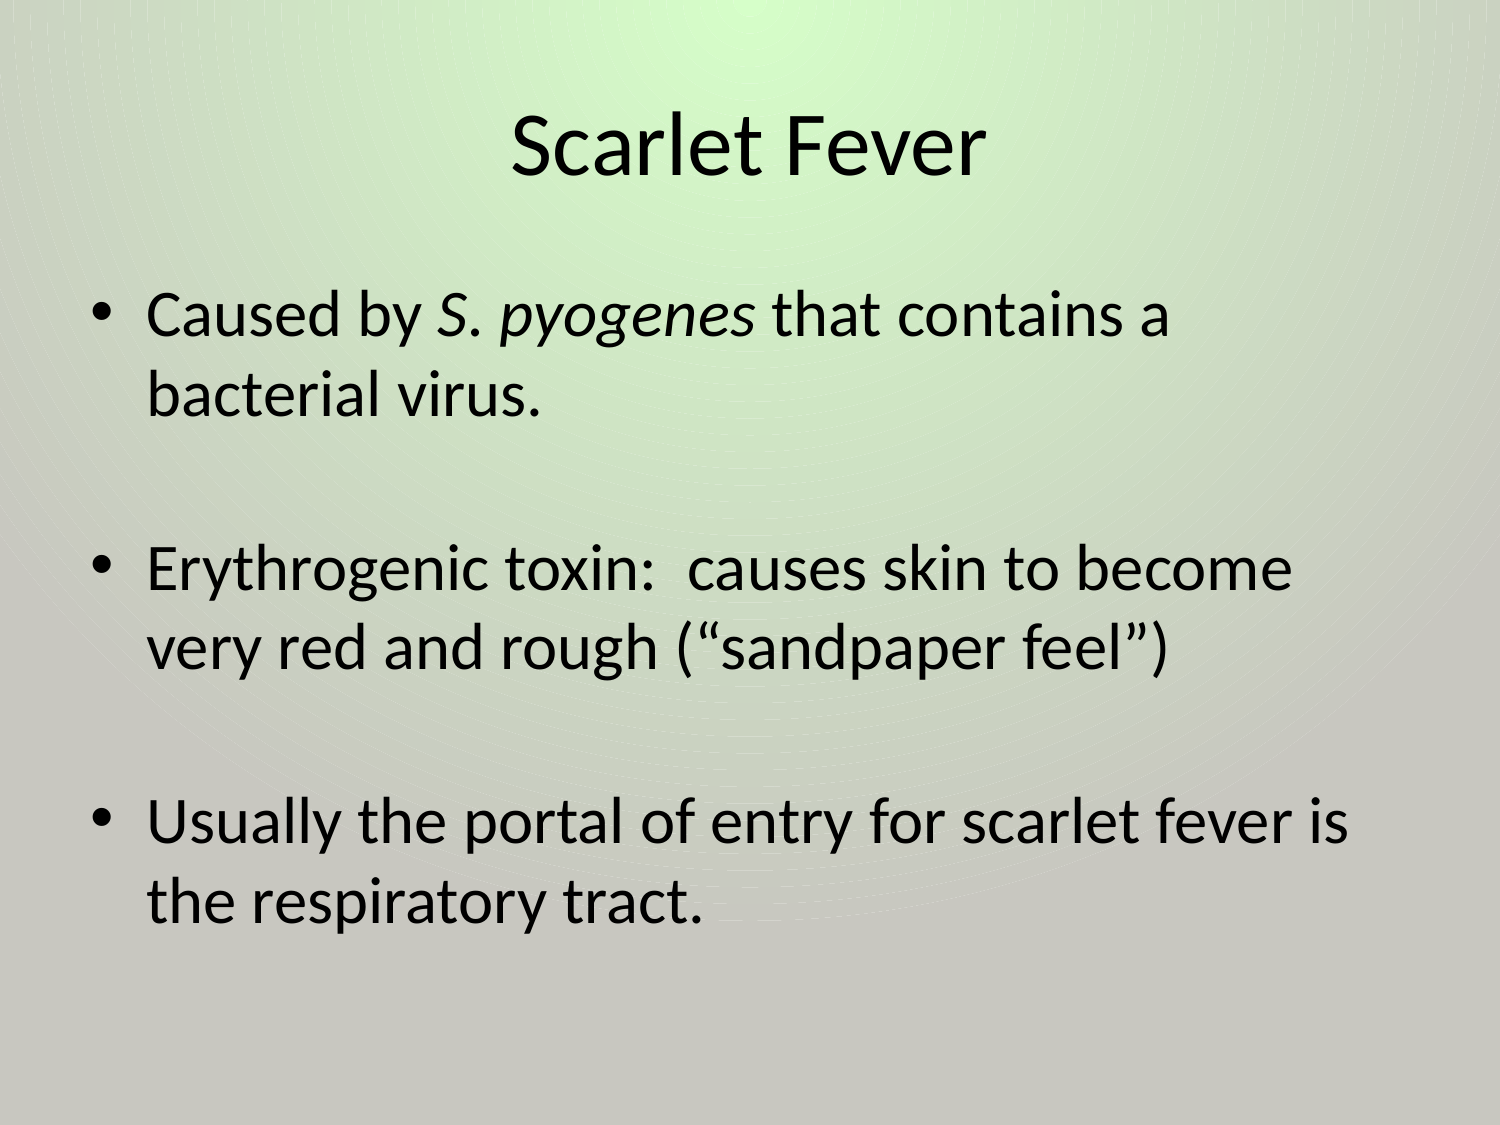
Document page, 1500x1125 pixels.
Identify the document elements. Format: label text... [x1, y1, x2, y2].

list Caused by S. pyogenes that contains a bacterial virus. Erythrogenic toxin: causes skin to become very red and rough (“sandpaper feel”) Usually the portal of entry for scarlet fever is the respiratory tract. [75, 262, 1425, 1005]
title Scarlet Fever [75, 45, 1425, 233]
